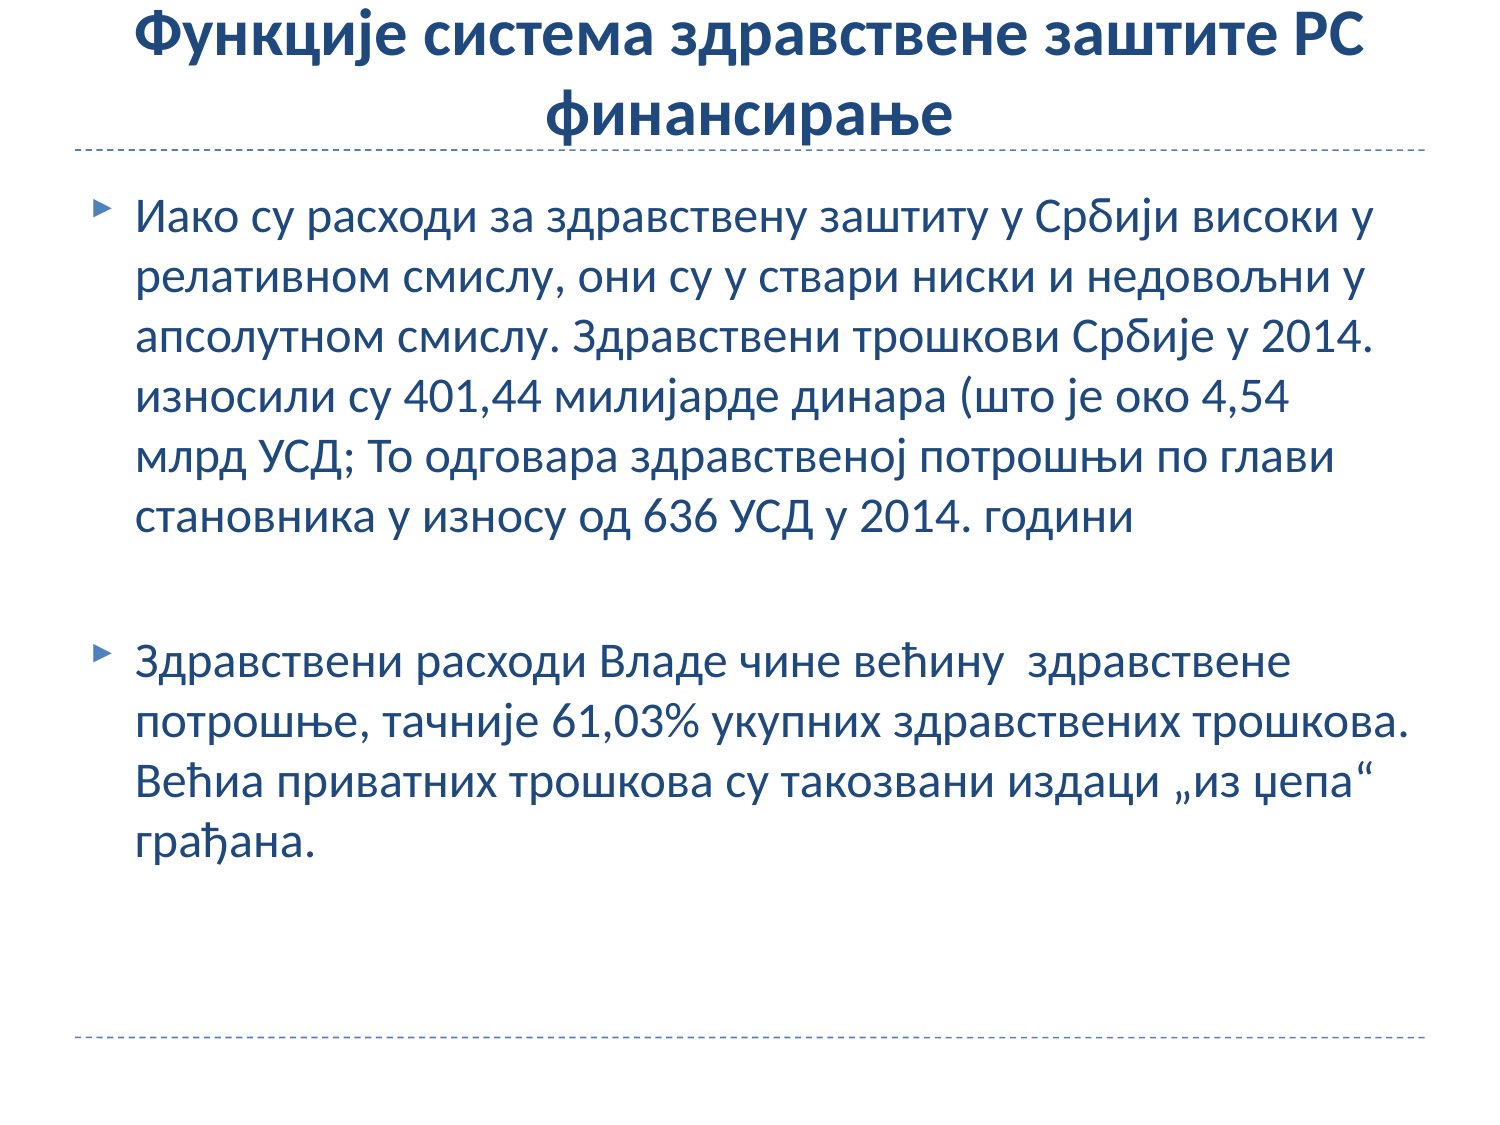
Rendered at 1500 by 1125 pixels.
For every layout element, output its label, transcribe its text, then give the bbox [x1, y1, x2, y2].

list Иако су расходи за здравствену заштиту у Србији високи у релативном смислу, они су у ствари ниски и недовољни у апсолутном смислу. Здравствени трошкови Србије у 2014. износили су 401,44 милијарде динара (што је око 4,54 млрд УСД; То одговара здравственој потрошњи по глави становника у износу од 636 УСД у 2014. години Здравствени расходи Владе чине већину здравствене потрошње, тачније 61,03% укупних здравствених трошкова. Већиа приватних трошкова су такозвани издаци „из џепа“ грађана. [74, 174, 1426, 1038]
title Функције система здравствене заштите РС финансирање [74, 30, 1426, 157]
